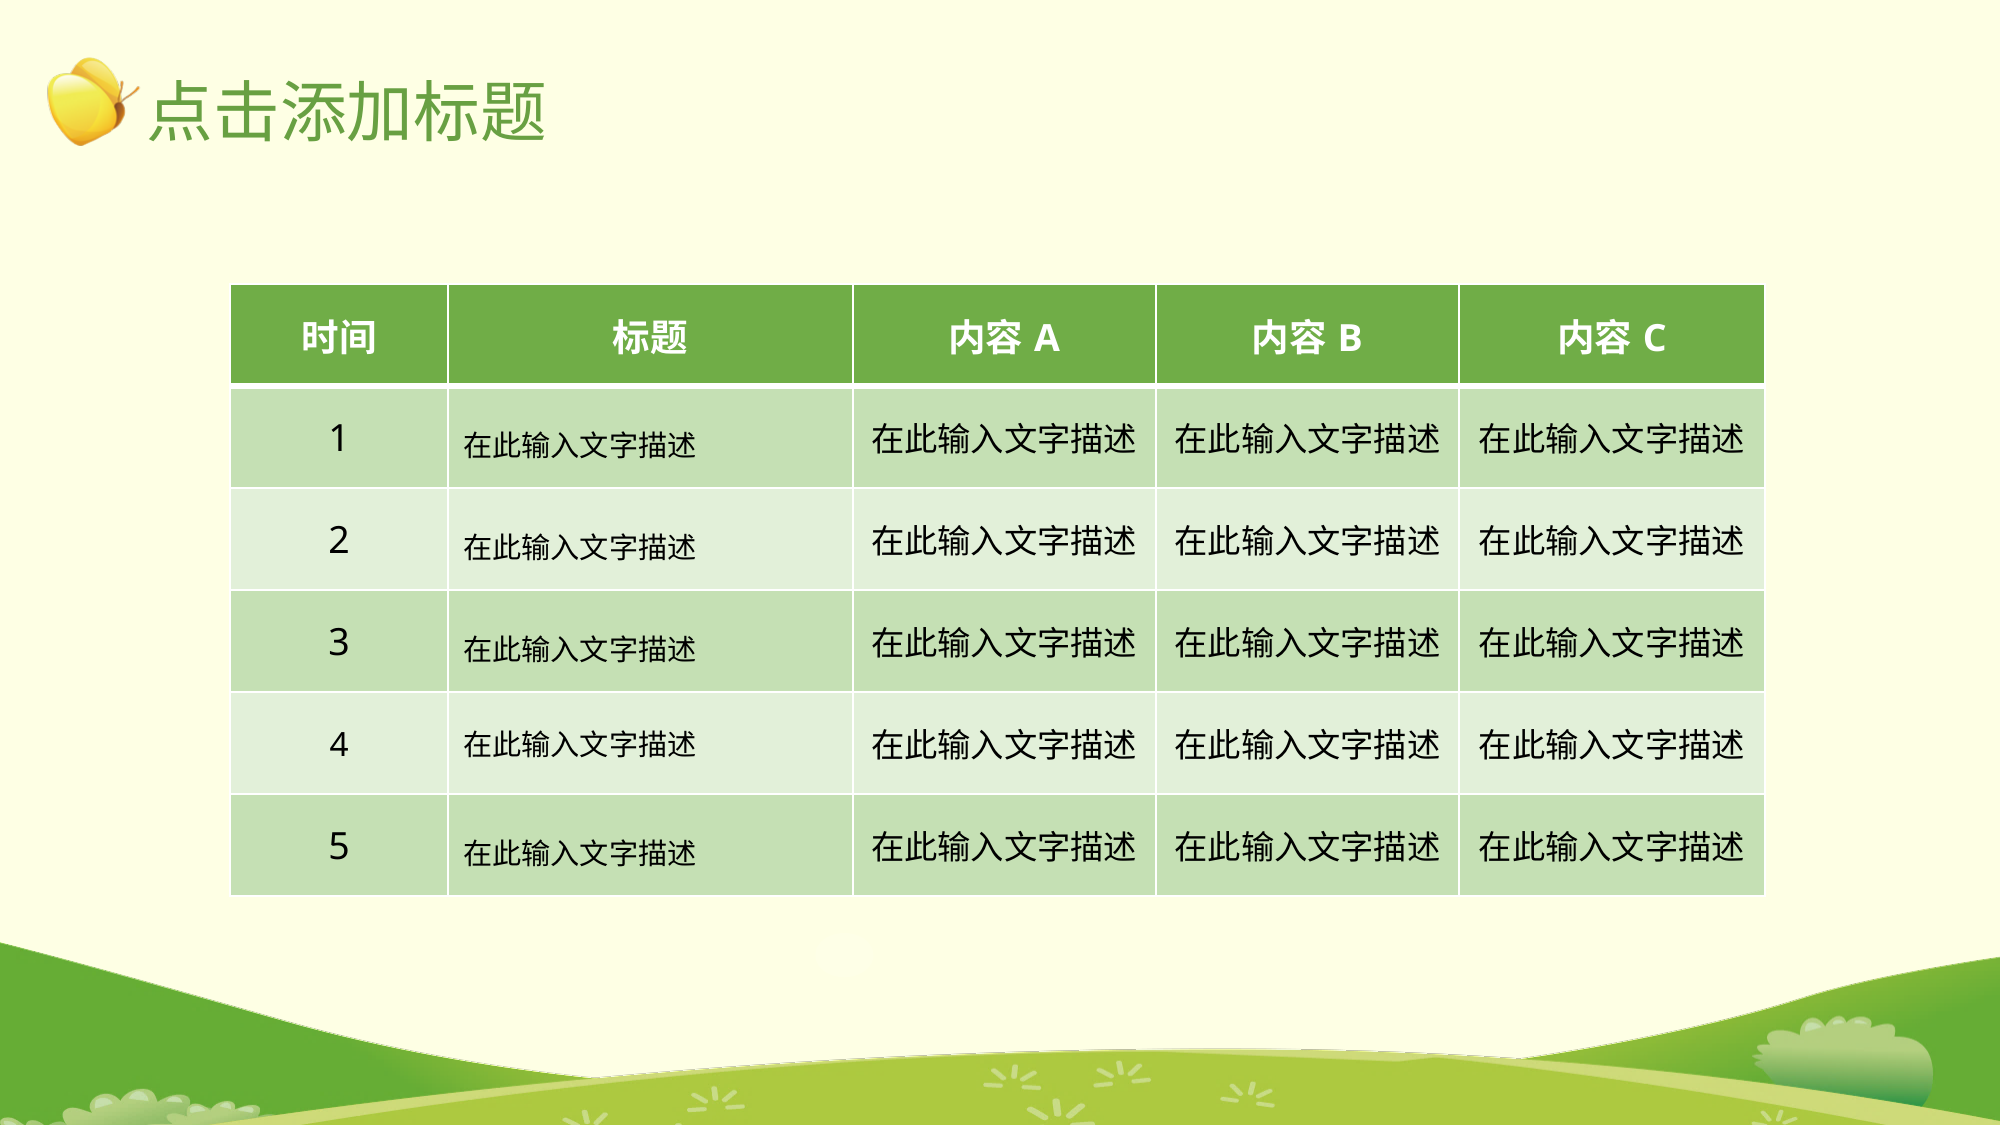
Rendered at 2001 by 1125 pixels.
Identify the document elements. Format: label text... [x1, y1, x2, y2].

table_header 时间 [231, 285, 447, 383]
table_cell 3 [231, 591, 447, 691]
table_header 标题 [449, 285, 852, 383]
picture [0, 915, 2000, 1125]
table_cell 在此输入文字描述 [1460, 693, 1764, 793]
table_cell 在此输入文字描述 [1460, 591, 1764, 691]
table_cell 在此输入文字描述 [1157, 591, 1458, 691]
table_cell 在此输入文字描述 [854, 591, 1155, 691]
table_cell 2 [231, 489, 447, 589]
table_cell 4 [231, 693, 447, 793]
table_cell 在此输入文字描述 [1460, 795, 1764, 895]
table_cell 在此输入文字描述 [449, 591, 852, 691]
table_cell 在此输入文字描述 [1157, 389, 1458, 487]
text_box 点击添加标题 [156, 62, 563, 158]
table_cell 在此输入文字描述 [854, 389, 1155, 487]
table_cell 在此输入文字描述 [449, 489, 852, 589]
table_header 内容C [1460, 285, 1764, 383]
table_cell 在此输入文字描述 [854, 795, 1155, 895]
table_cell 在此输入文字描述 [449, 795, 852, 895]
table_cell 在此输入文字描述 [1157, 489, 1458, 589]
table_cell 在此输入文字描述 [854, 693, 1155, 793]
table_cell 1 [231, 389, 447, 487]
table_cell 在此输入文字描述 [854, 489, 1155, 589]
table_cell 5 [231, 795, 447, 895]
table_cell 在此输入文字描述 [1157, 693, 1458, 793]
table_cell 在此输入文字描述 [1460, 489, 1764, 589]
table_header 内容B [1157, 285, 1458, 383]
picture [30, 46, 156, 159]
table_cell 在此输入文字描述 [1157, 795, 1458, 895]
table_header 内容A [854, 285, 1155, 383]
table_cell 在此输入文字描述 [449, 389, 852, 487]
table_cell 在此输入文字描述 [449, 693, 852, 793]
table_cell 在此输入文字描述 [1460, 389, 1764, 487]
